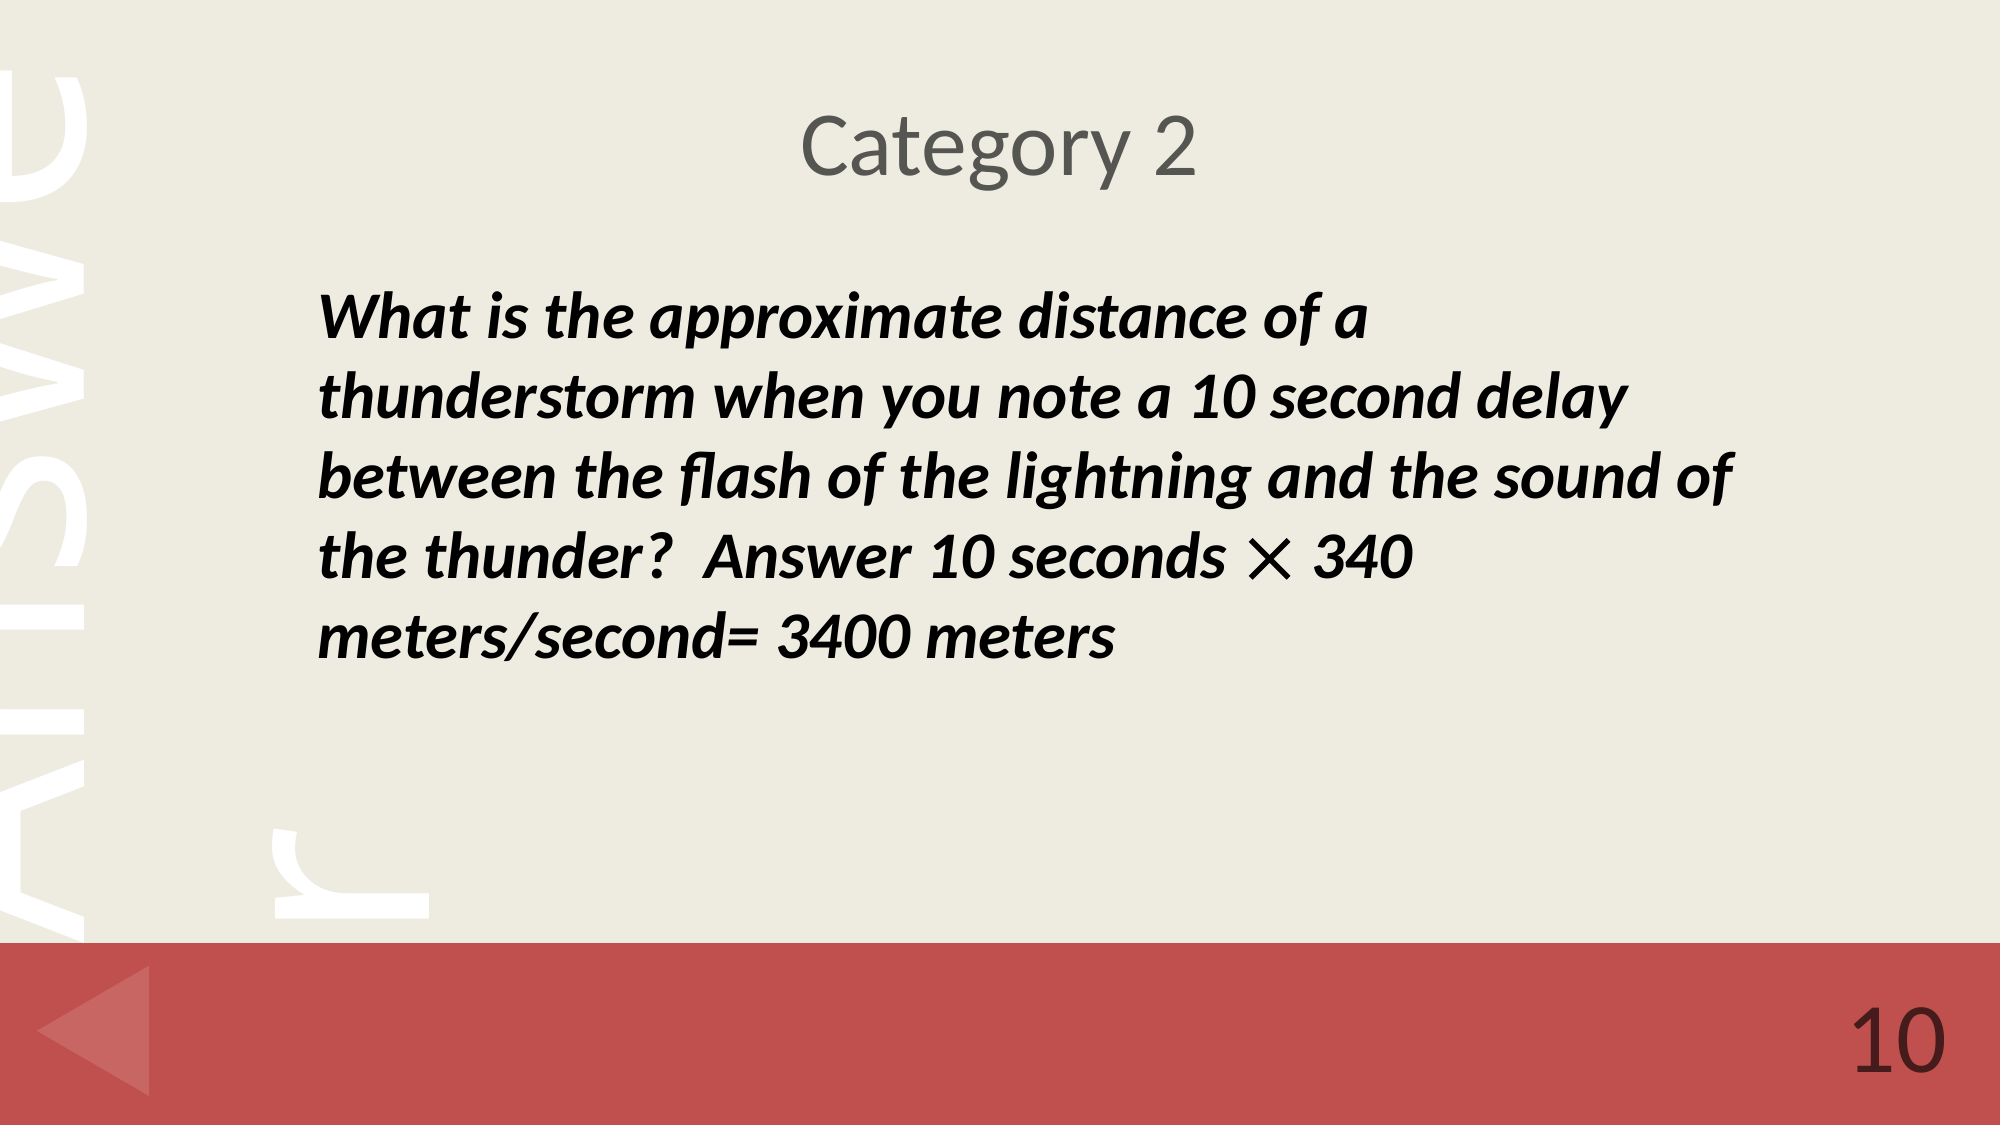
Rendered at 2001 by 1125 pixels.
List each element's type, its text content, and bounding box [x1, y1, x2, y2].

list 10 [1494, 967, 1963, 1097]
title Category 2 [99, 45, 1900, 233]
list What is the approximate distance of a thunderstorm when you note a 10 second delay between the flash of the lightning and the sound of the thunder? Answer 10 seconds  340 meters/second= 3400 meters [302, 307, 1760, 636]
